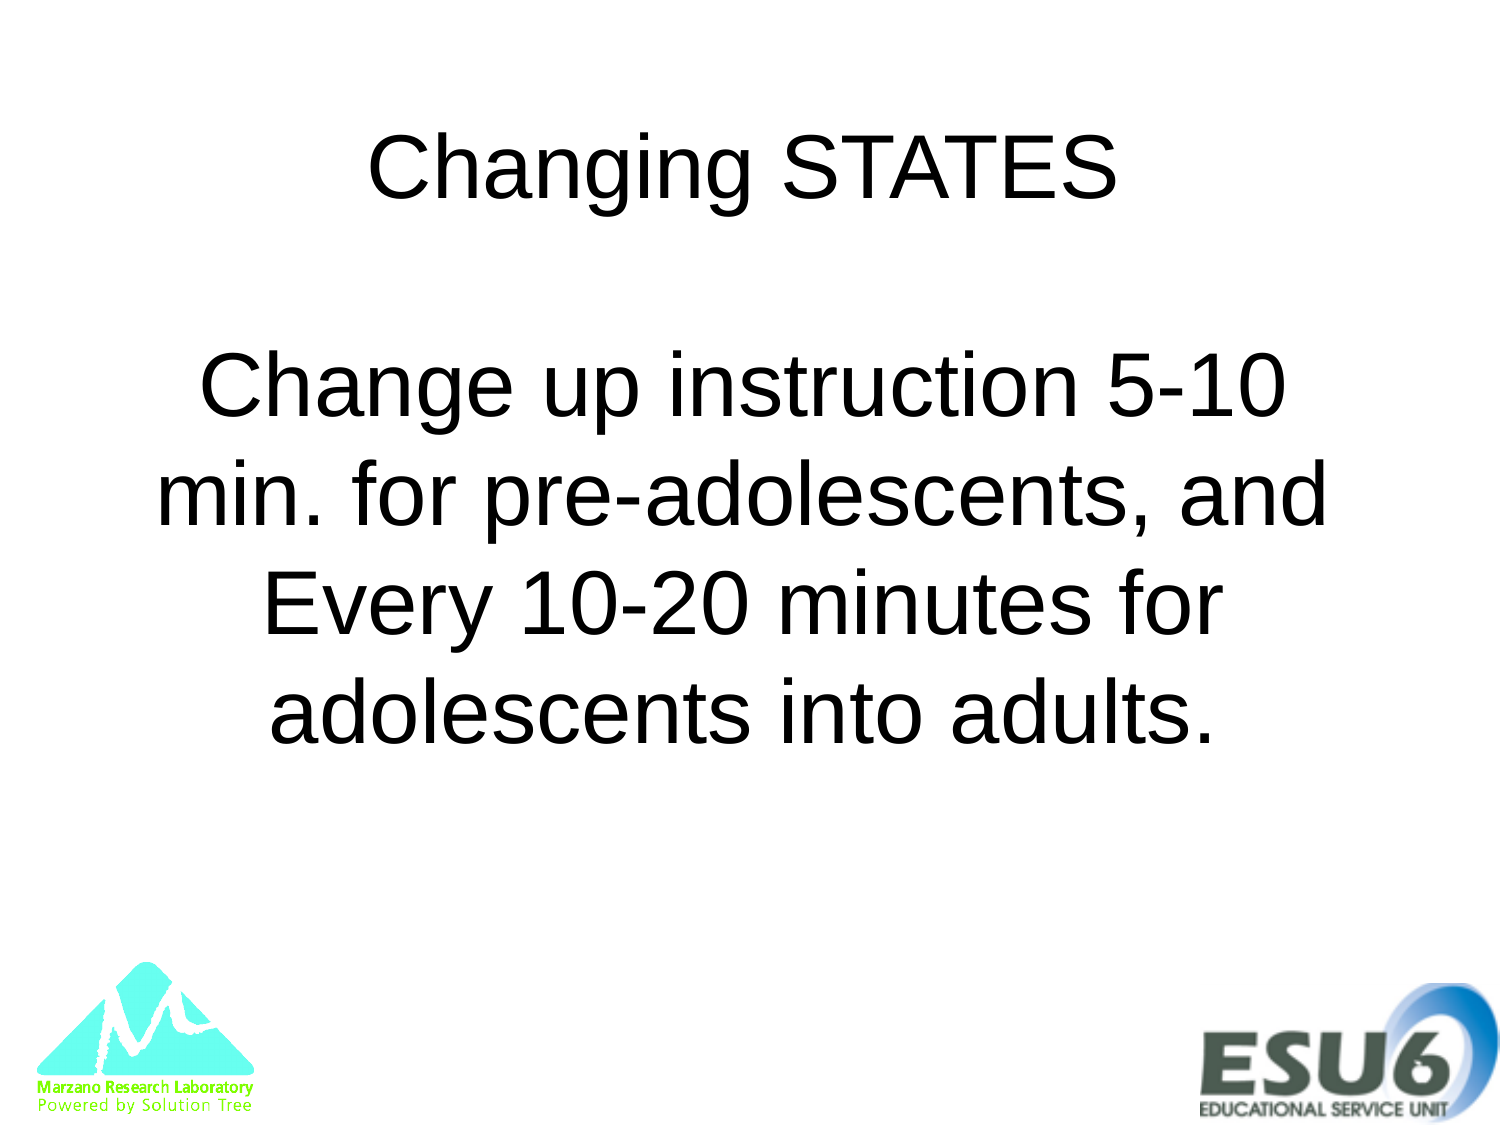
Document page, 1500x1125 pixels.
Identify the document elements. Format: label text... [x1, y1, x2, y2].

title Changing STATES Change up instruction 5-10 min. for pre-adolescents, and Every 10-20 minutes for adolescents into adults. [99, 99, 1388, 988]
picture [37, 962, 254, 1114]
picture [1200, 983, 1500, 1125]
